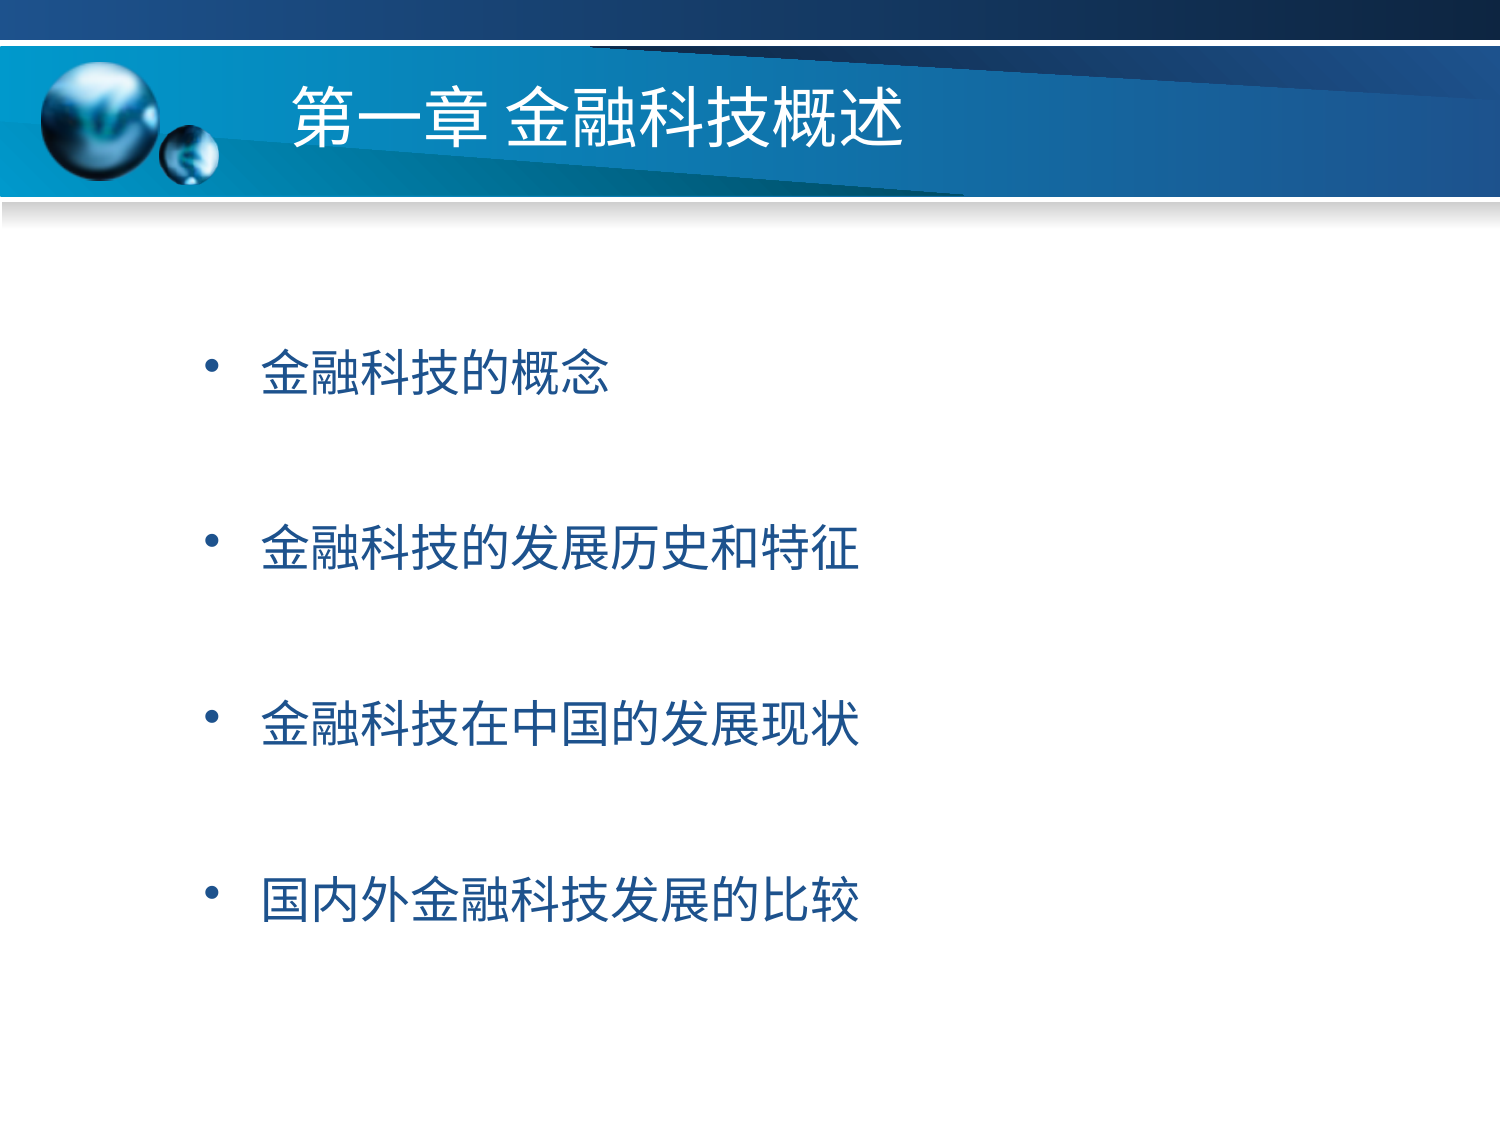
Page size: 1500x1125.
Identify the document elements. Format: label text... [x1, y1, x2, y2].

picture [160, 126, 218, 184]
title 第一章 金融科技概述 [274, 44, 1363, 188]
text_box 金融科技的概念 [189, 333, 1311, 409]
text_box 金融科技在中国的发展现状 [189, 685, 1311, 760]
text_box 金融科技的发展历史和特征 [189, 509, 1311, 585]
text_box 国内外金融科技发展的比较 [189, 860, 1311, 936]
picture [42, 63, 159, 180]
